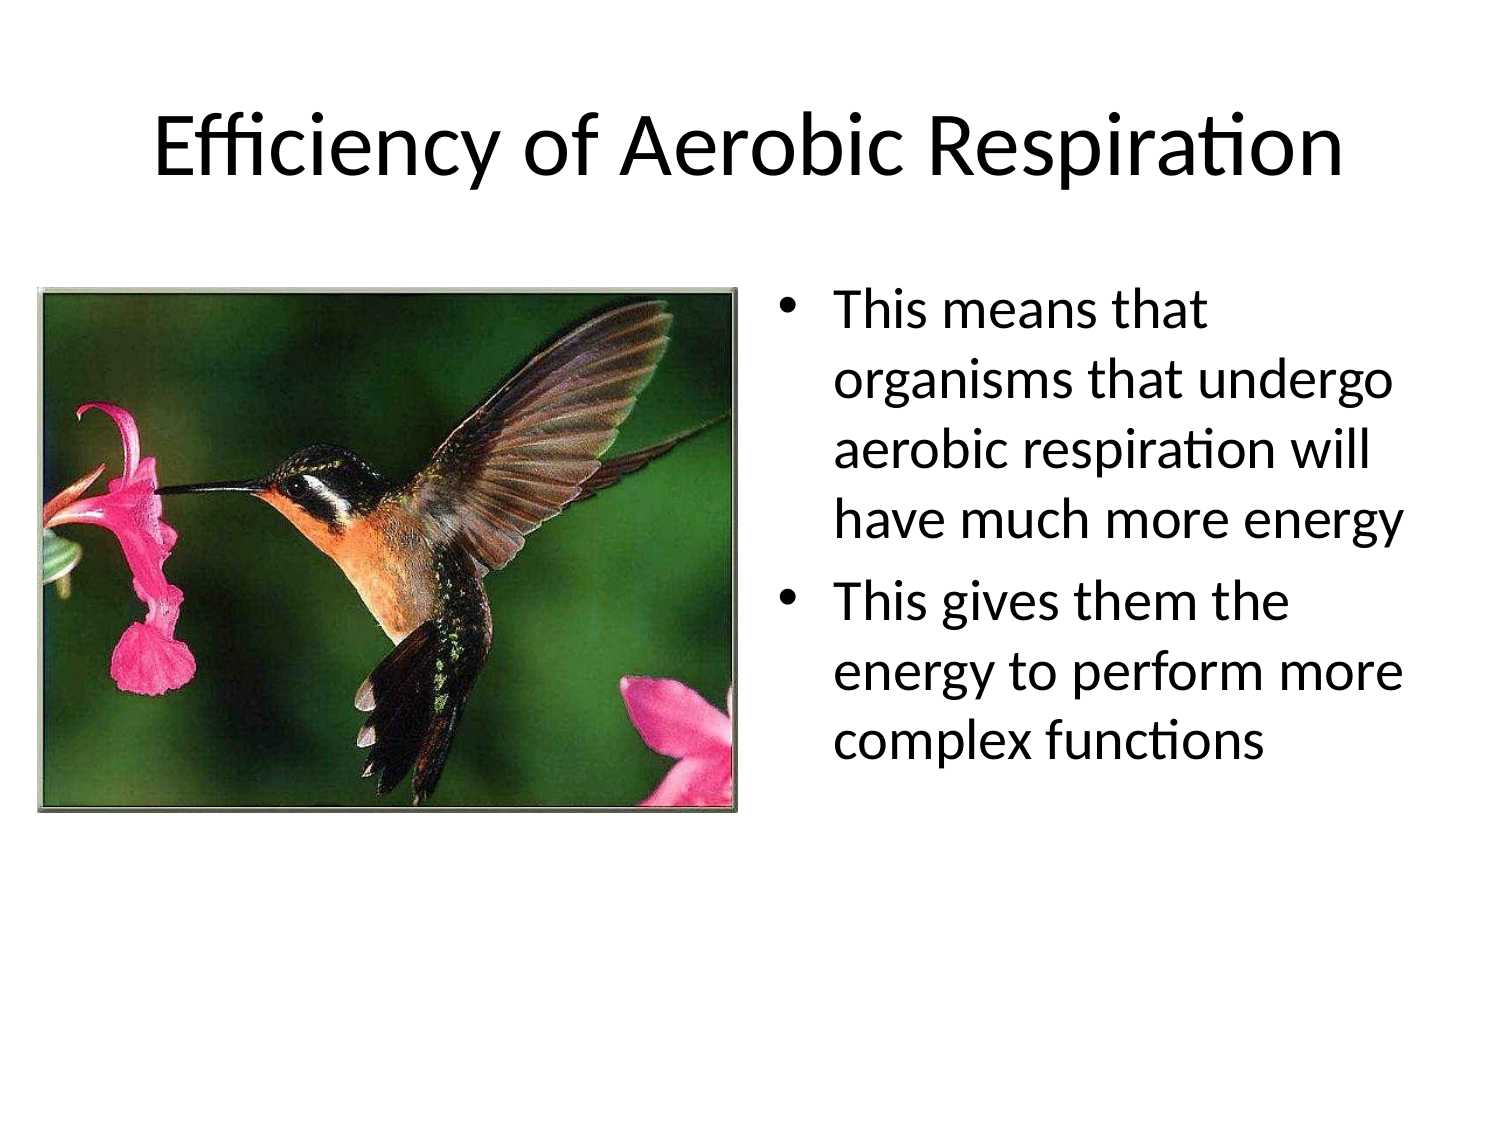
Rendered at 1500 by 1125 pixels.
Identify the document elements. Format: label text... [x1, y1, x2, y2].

title Efficiency of Aerobic Respiration [75, 45, 1425, 233]
picture [37, 287, 738, 813]
list This means that organisms that undergo aerobic respiration will have much more energy This gives them the energy to perform more complex functions [762, 262, 1425, 1005]
